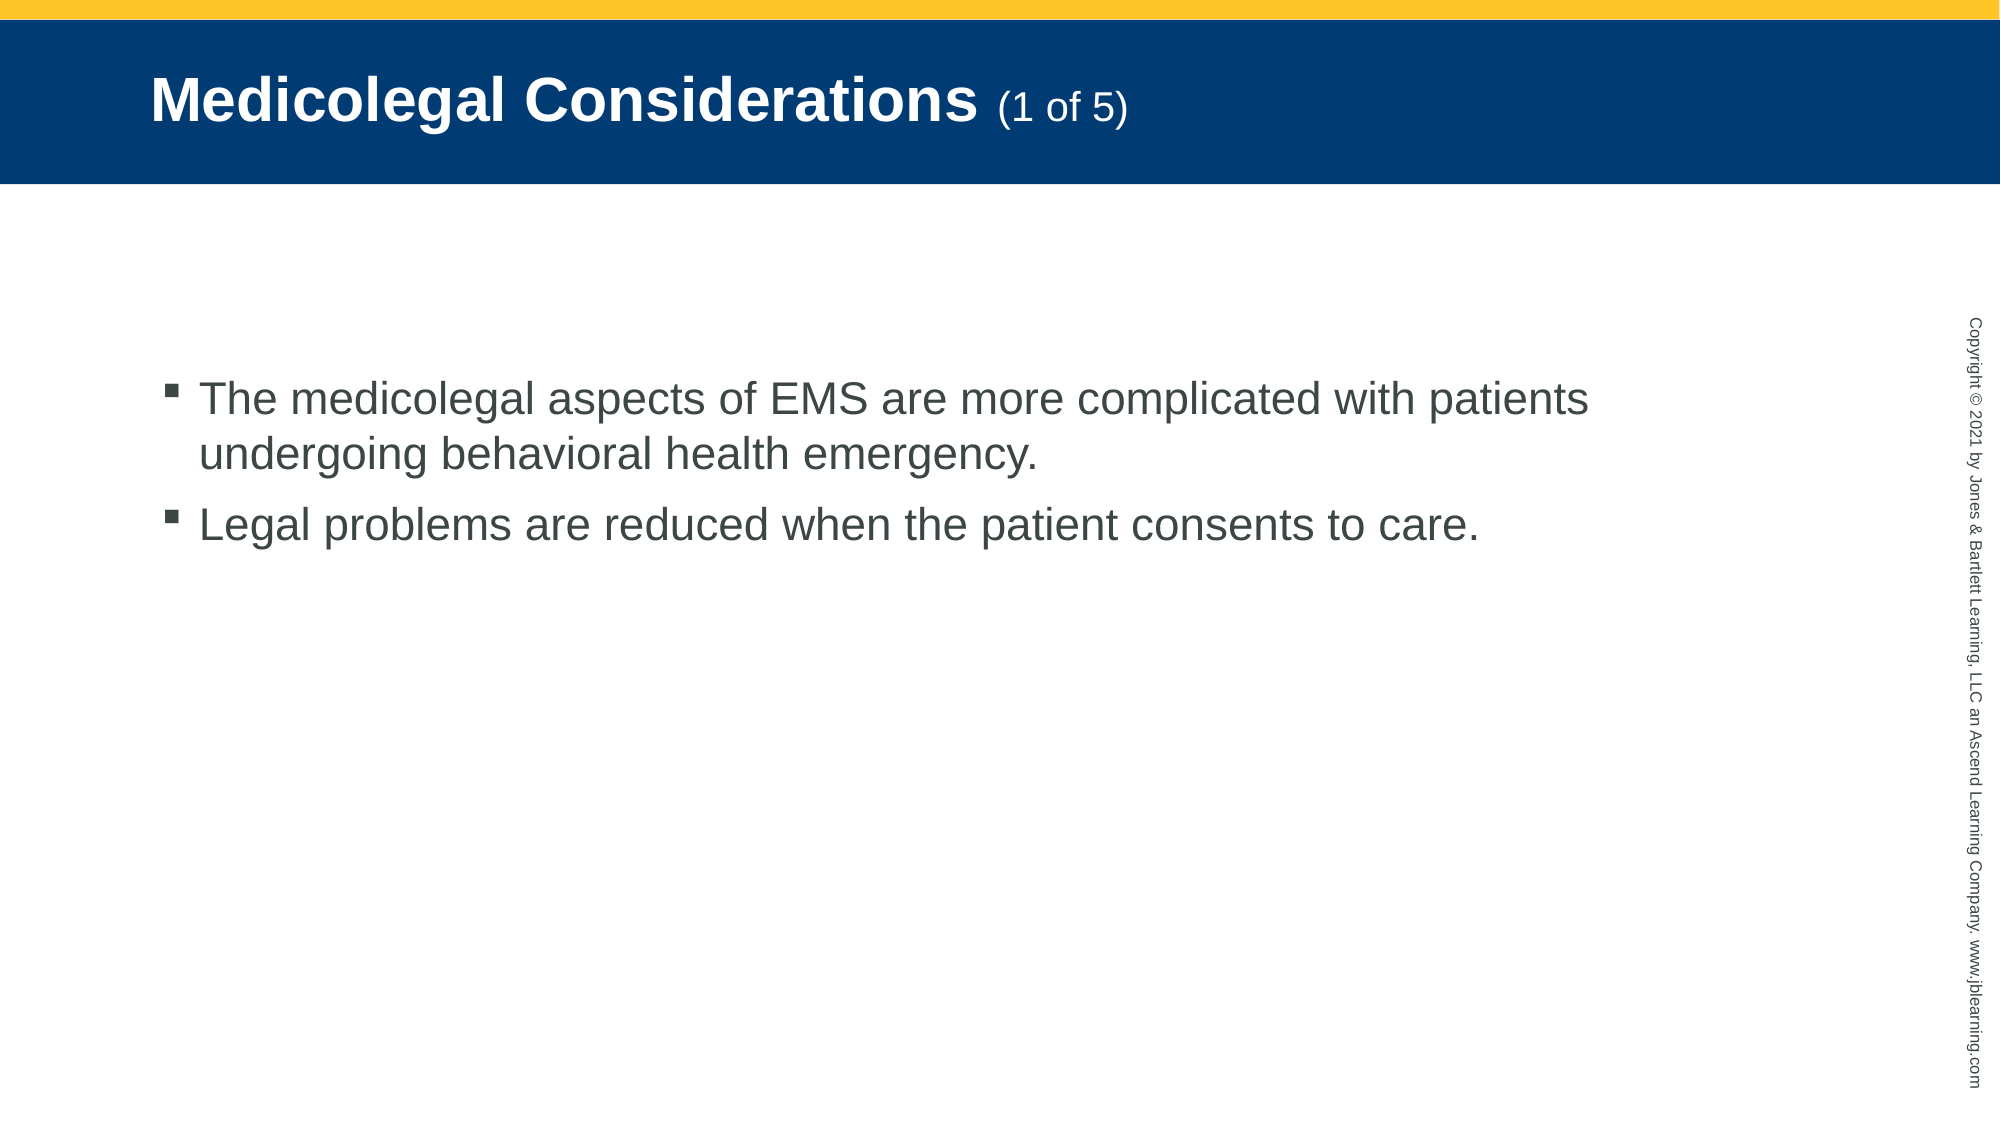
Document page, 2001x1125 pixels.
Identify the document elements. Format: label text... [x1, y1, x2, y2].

title Medicolegal Considerations (1 of 5) [0, 19, 2000, 185]
list The medicolegal aspects of EMS are more complicated with patients undergoing behavioral health emergency. Legal problems are reduced when the patient consents to care. [146, 361, 1859, 1016]
